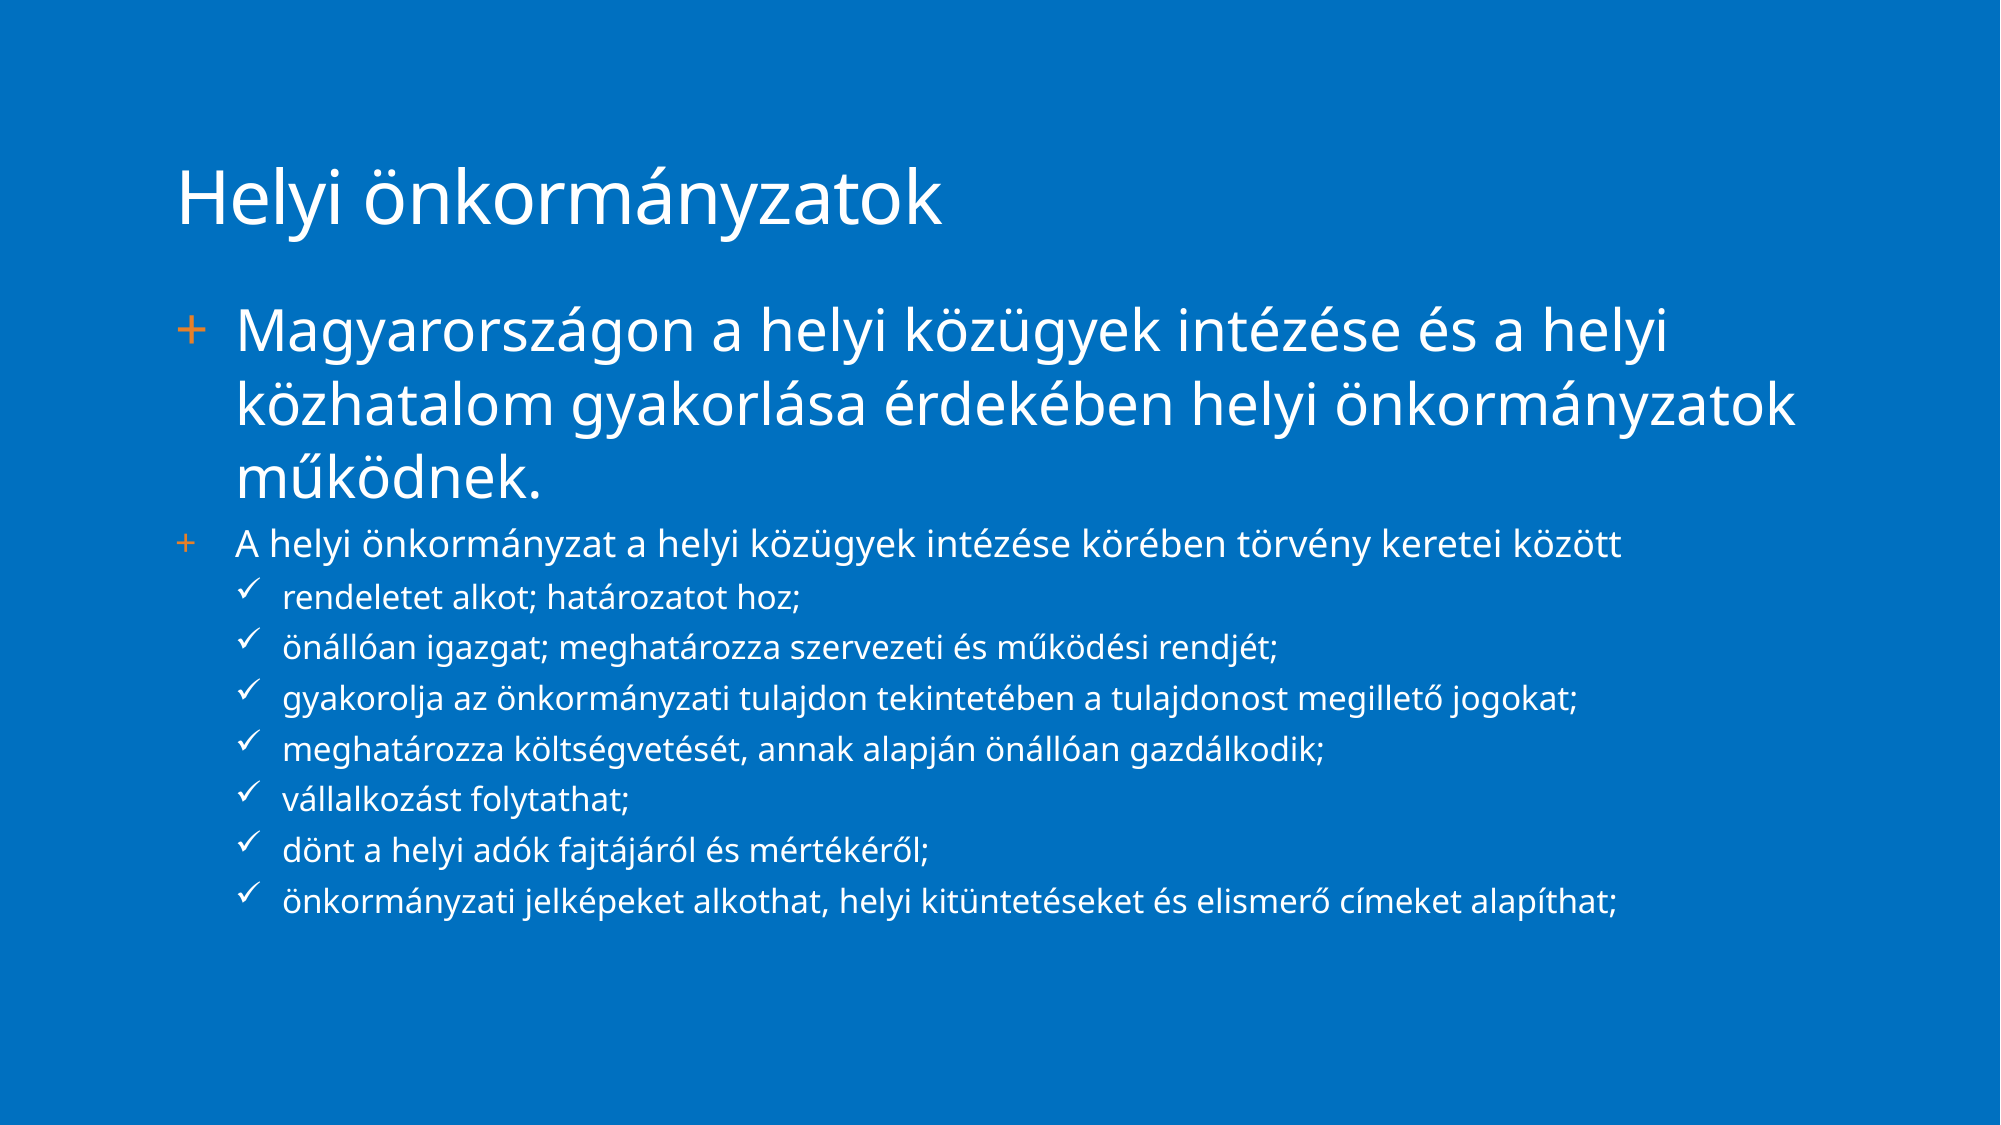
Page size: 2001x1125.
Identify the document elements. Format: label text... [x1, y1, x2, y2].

title Helyi önkormányzatok [160, 148, 1661, 282]
list Magyarországon a helyi közügyek intézése és a helyi közhatalom gyakorlása érdekében helyi önkormányzatok működnek. A helyi önkormányzat a helyi közügyek intézése körében törvény keretei között rendeletet alkot; határozatot hoz; önállóan igazgat; meghatározza szervezeti és működési rendjét; gyakorolja az önkormányzati tulajdon tekintetében a tulajdonost megillető jogokat; meghatározza költségvetését, annak alapján önállóan gazdálkodik; vállalkozást folytathat; dönt a helyi adók fajtájáról és mértékéről; önkormányzati jelképeket alkothat, helyi kitüntetéseket és elismerő címeket alapíthat; [160, 282, 1840, 1030]
